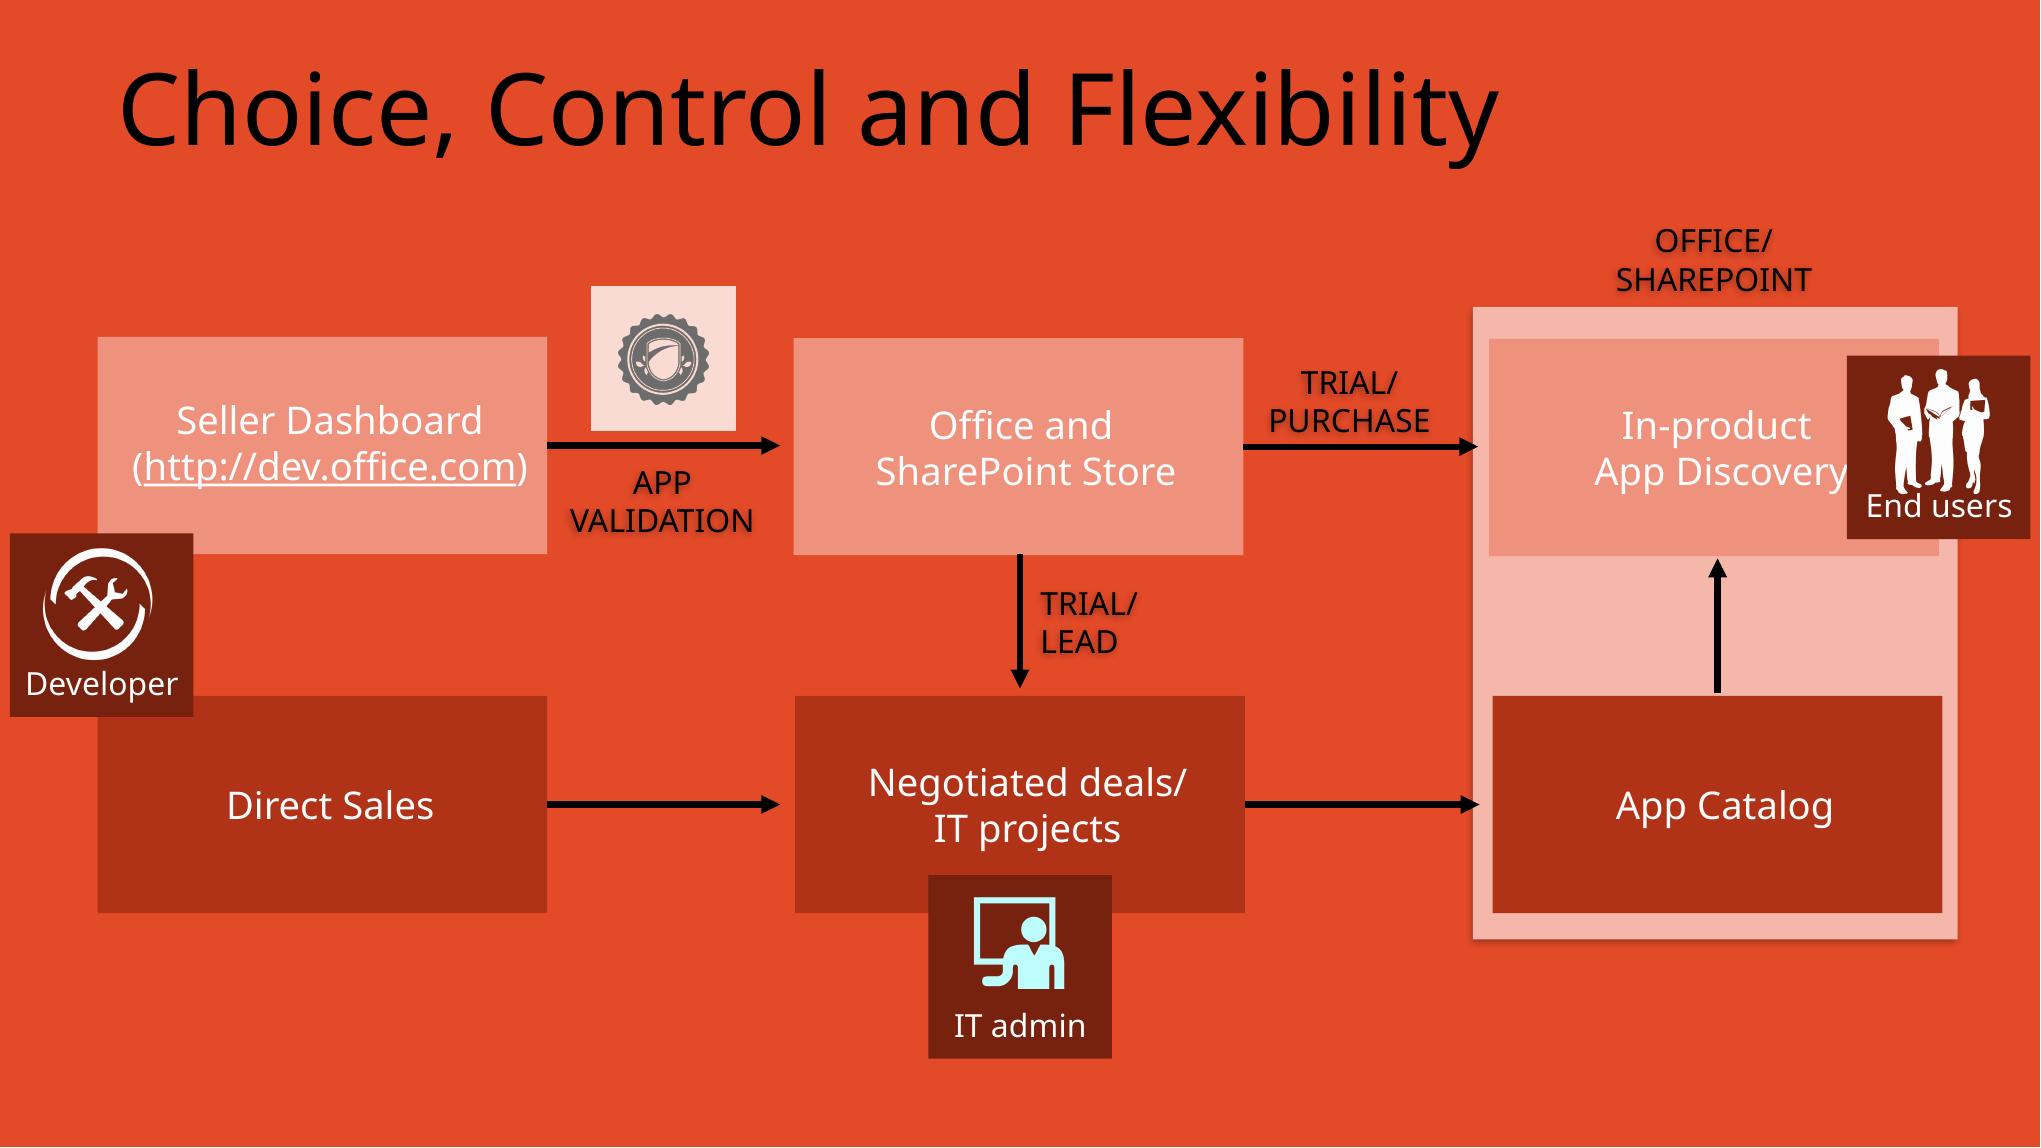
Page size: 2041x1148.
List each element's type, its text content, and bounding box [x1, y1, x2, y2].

text_box APP VALIDATION [544, 462, 781, 538]
picture [30, 536, 165, 672]
text_box Developer [8, 531, 196, 719]
picture [1870, 363, 2007, 500]
picture [590, 285, 737, 432]
text_box End users [1845, 354, 2033, 541]
title Choice, Control and Flexibility [87, 38, 2040, 141]
text_box Negotiated deals/ IT projects [793, 694, 1247, 915]
text_box OFFICE/ SHAREPOINT [1594, 221, 1834, 297]
text_box [1472, 306, 1958, 940]
picture [950, 874, 1087, 1011]
text_box Seller Dashboard (http://dev.office.com) [95, 335, 549, 556]
text_box Direct Sales [95, 694, 549, 915]
text_box In-product App Discovery [1487, 337, 1941, 558]
text_box TRIAL/ LEAD [1024, 583, 1238, 659]
text_box IT admin [926, 873, 1114, 1061]
text_box TRIAL/ PURCHASE [1231, 363, 1468, 439]
text_box Office and SharePoint Store [792, 336, 1246, 557]
text_box App Catalog [1491, 694, 1945, 915]
